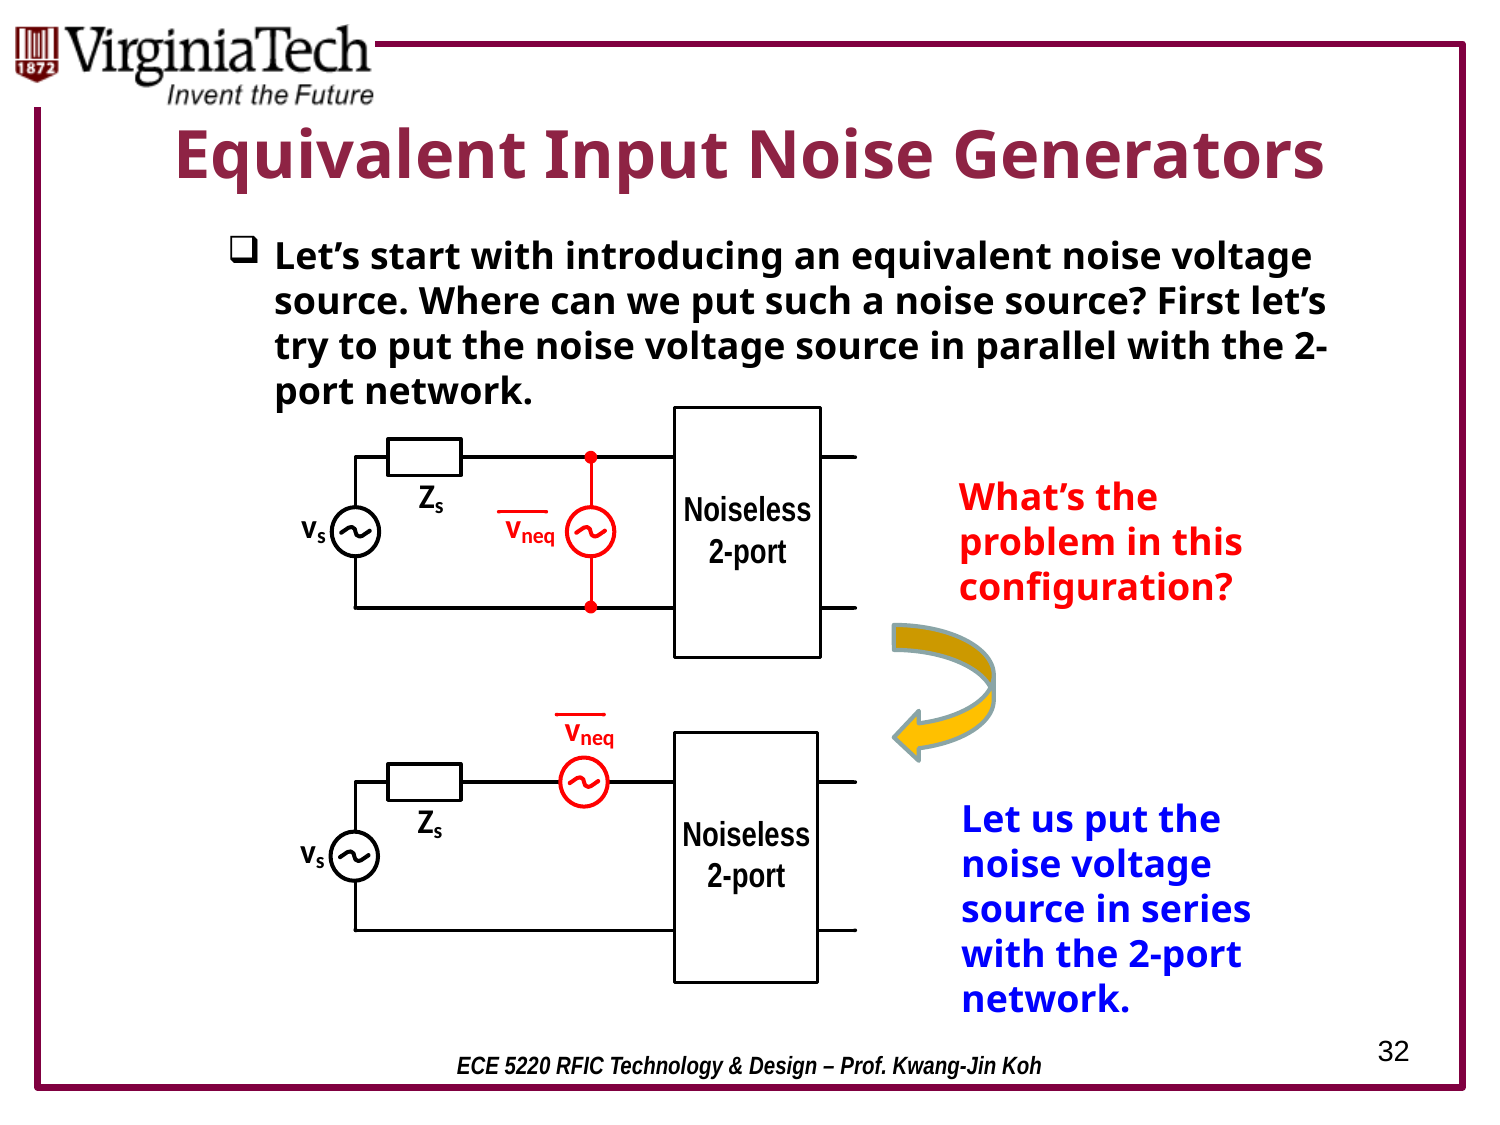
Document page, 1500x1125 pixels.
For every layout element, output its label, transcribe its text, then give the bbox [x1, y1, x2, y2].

text_box [891, 622, 996, 763]
title Equivalent Input Noise Generators [75, 104, 1425, 213]
picture [15, 24, 375, 107]
text_box Let us put the noise voltage source in series with the 2-port network. [946, 787, 1322, 1028]
text_box What’s the problem in this configuration? [944, 465, 1320, 616]
slide_number 32 [1074, 1024, 1425, 1103]
text_box Let’s start with introducing an equivalent noise voltage source. Where can we put such a noise source? First let’s try to put the noise voltage source in parallel with the 2-port network. [212, 224, 1363, 420]
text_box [274, 399, 864, 989]
